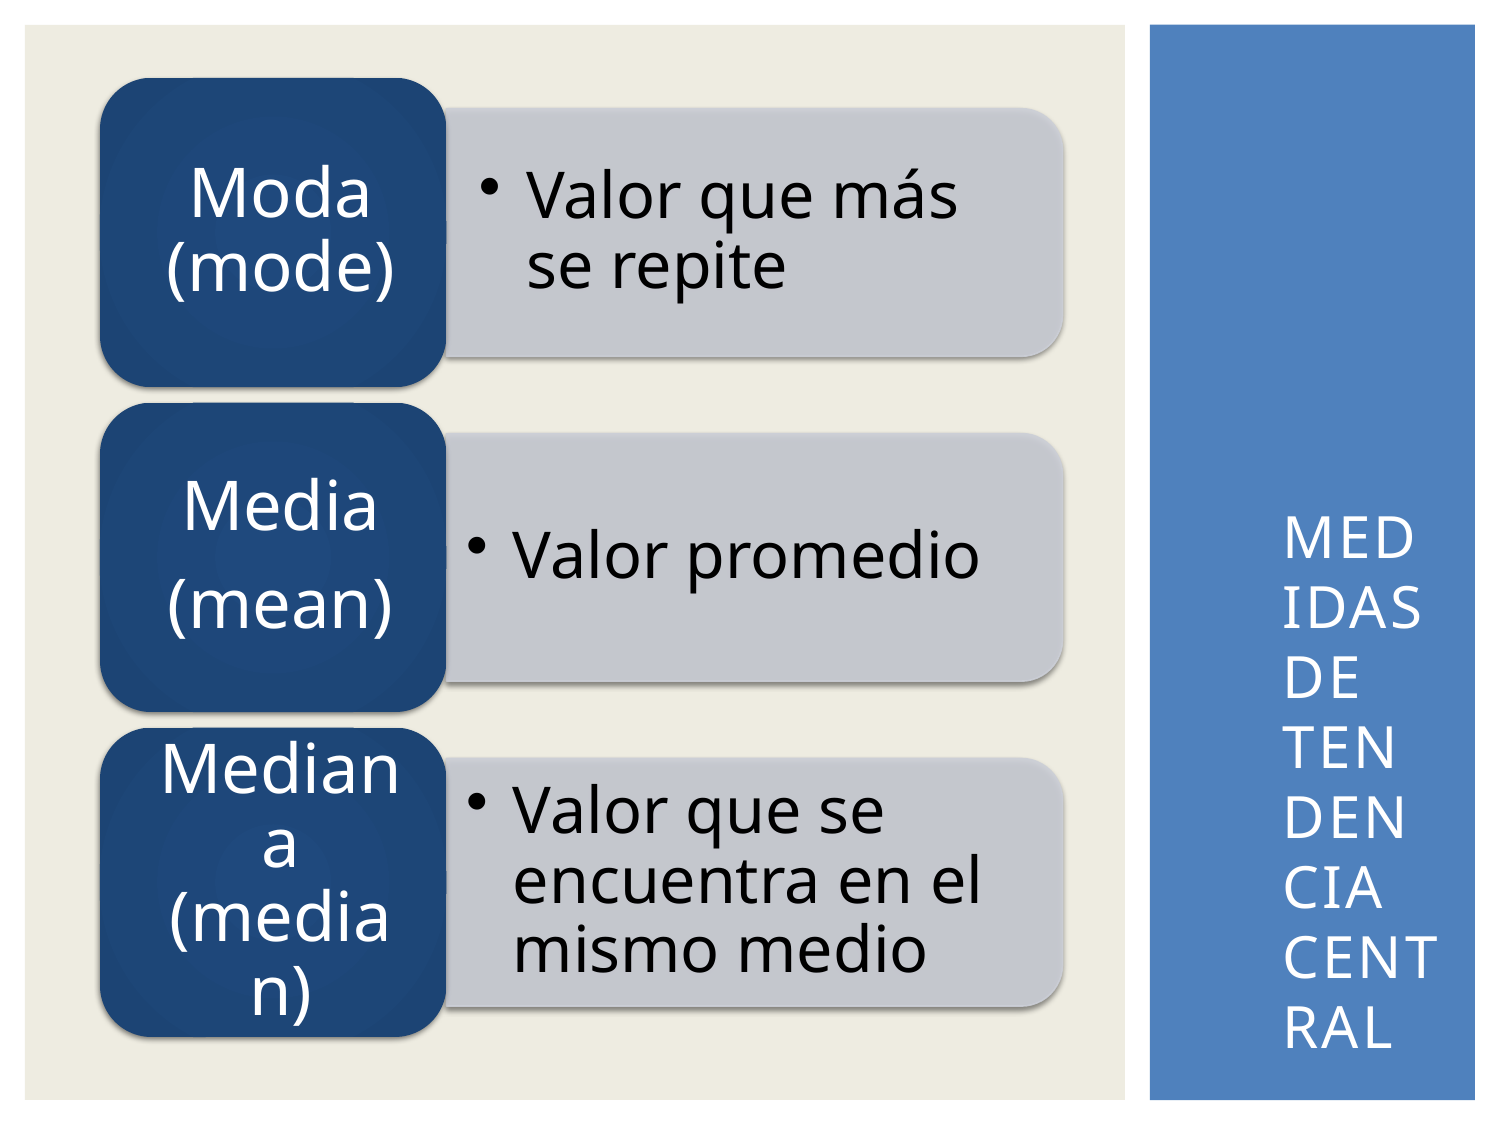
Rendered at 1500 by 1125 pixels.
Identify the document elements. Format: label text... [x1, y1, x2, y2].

title Medidas de tendencia central [1275, 75, 1450, 1075]
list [99, 77, 1063, 1038]
